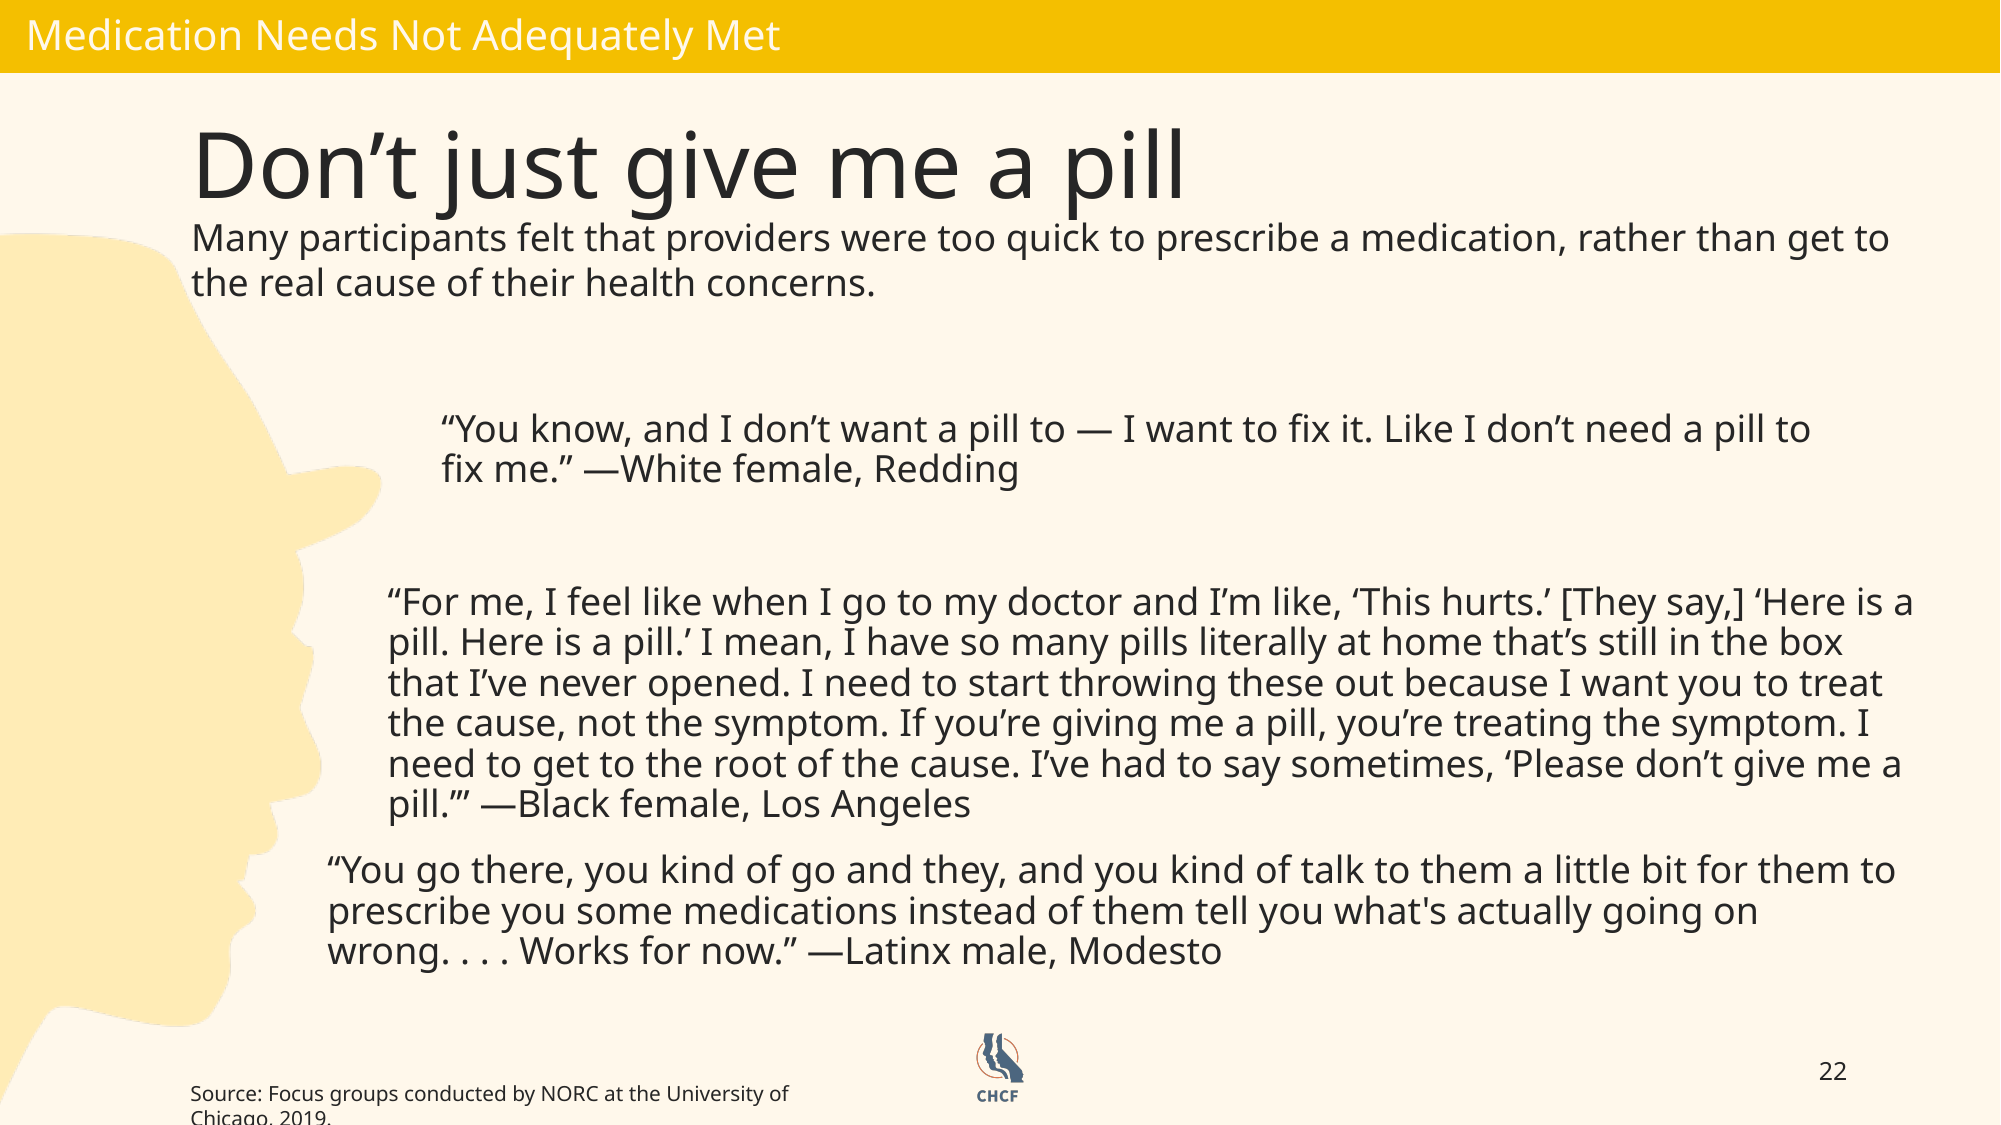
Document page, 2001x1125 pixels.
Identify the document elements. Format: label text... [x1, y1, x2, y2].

text_box Many participants felt that providers were too quick to prescribe a medication, rather than get to the real cause of their health concerns. [176, 206, 1910, 311]
text_box Medication Needs Not Adequately Met [0, 0, 2000, 73]
text_box “You know, and I don’t want a pill to — I want to fix it. Like I don’t need a pill to fix me.” —White female, Redding [426, 402, 1863, 465]
picture [951, 1009, 1049, 1125]
text_box “You go there, you kind of go and they, and you kind of talk to them a little bit for them to prescribe you some medications instead of them tell you what's actually going on wrong. . . . Works for now.” —Latinx male, Modesto [312, 843, 1966, 960]
title Don’t just give me a pill [175, 73, 1863, 278]
slide_number 22 [1412, 1042, 1863, 1103]
text_box “For me, I feel like when I go to my doctor and I’m like, ‘This hurts.’ [They say,] ‘Here is a pill. Here is a pill.’ I mean, I have so many pills literally at home that’s still in the box that I’ve never opened. I need to start throwing these out because I want you to treat the cause, not the symptom. If you’re giving me a pill, you’re treating the symptom. I need to get to the root of the cause. I’ve had to say sometimes, ‘Please don’t give me a pill.’” —Black female, Los Angeles [372, 575, 1940, 737]
text_box Source: Focus groups conducted by NORC at the University of Chicago, 2019. [175, 1072, 849, 1125]
picture [0, 134, 551, 1125]
